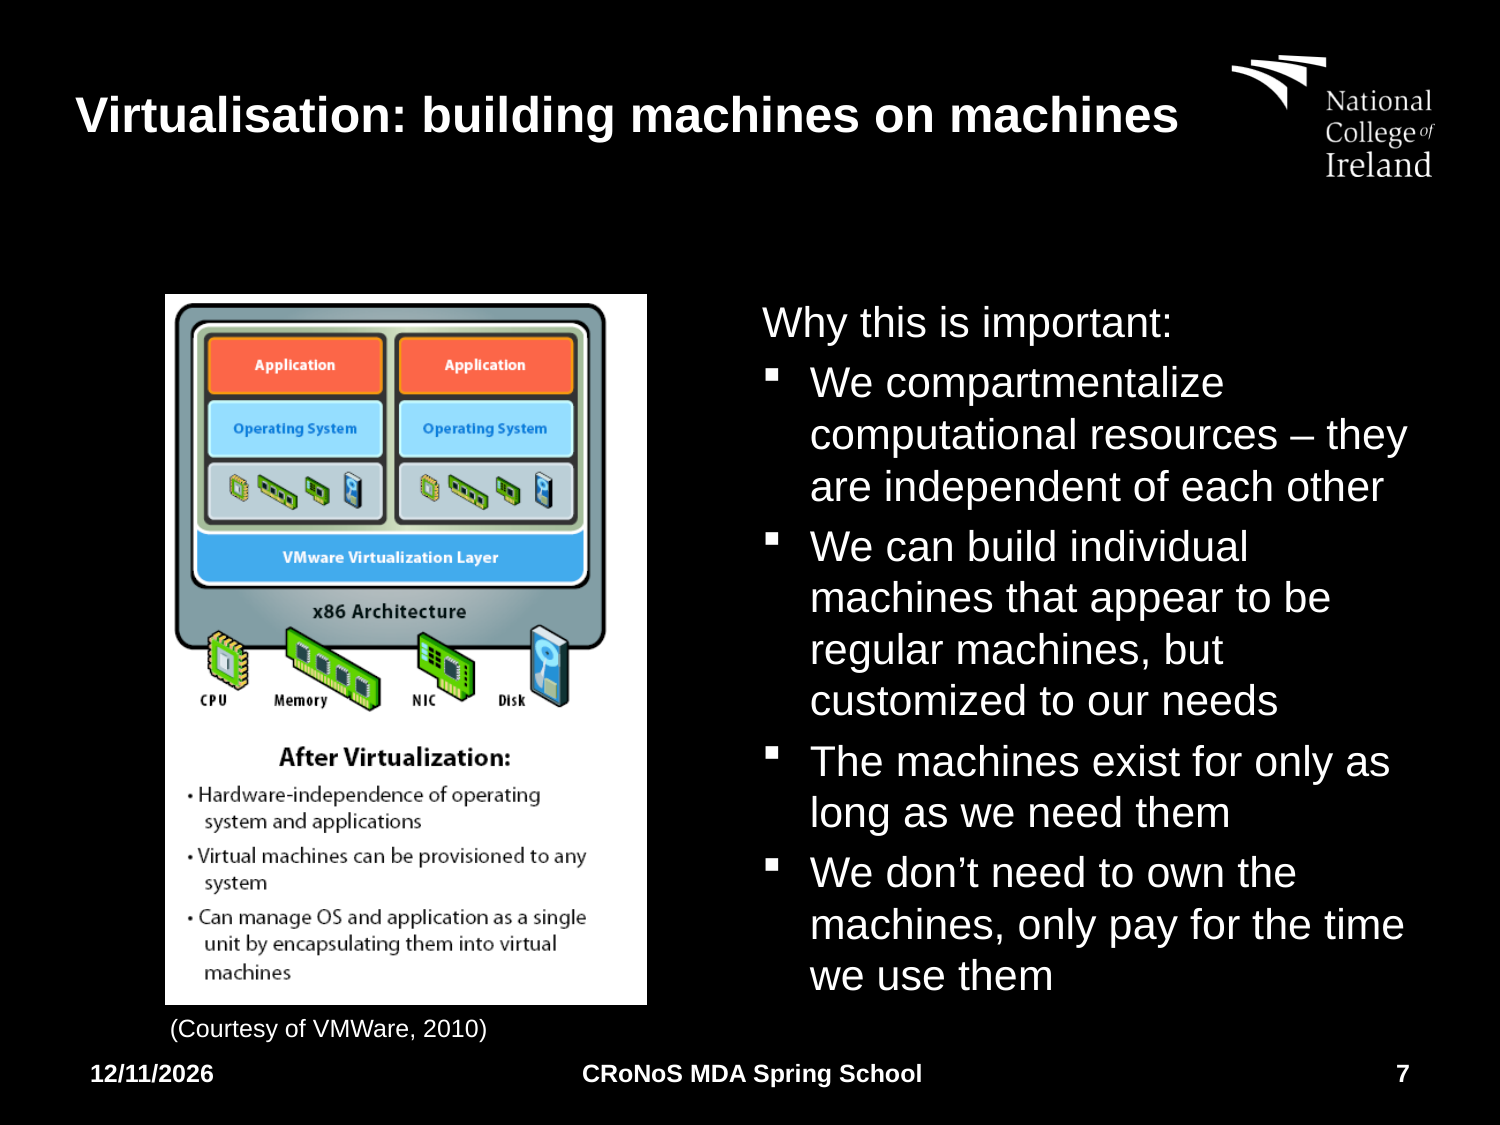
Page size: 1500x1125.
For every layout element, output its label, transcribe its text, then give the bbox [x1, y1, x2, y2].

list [165, 294, 648, 1006]
text_box (Courtesy of VMWare, 2010) [155, 1004, 503, 1050]
title Virtualisation: building machines on machines [74, 44, 1426, 144]
slide_number 7 [1074, 1042, 1425, 1103]
list Why this is important: We compartmentalize computational resources – they are independent of each other We can build individual machines that appear to be regular machines, but customized to our needs The machines exist for only as long as we need them We don’t need to own the machines, only pay for the time we use them [761, 294, 1426, 1006]
picture [1231, 54, 1436, 178]
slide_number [75, 1042, 425, 1103]
footer CRoNoS MDA Spring School [458, 1042, 1047, 1103]
